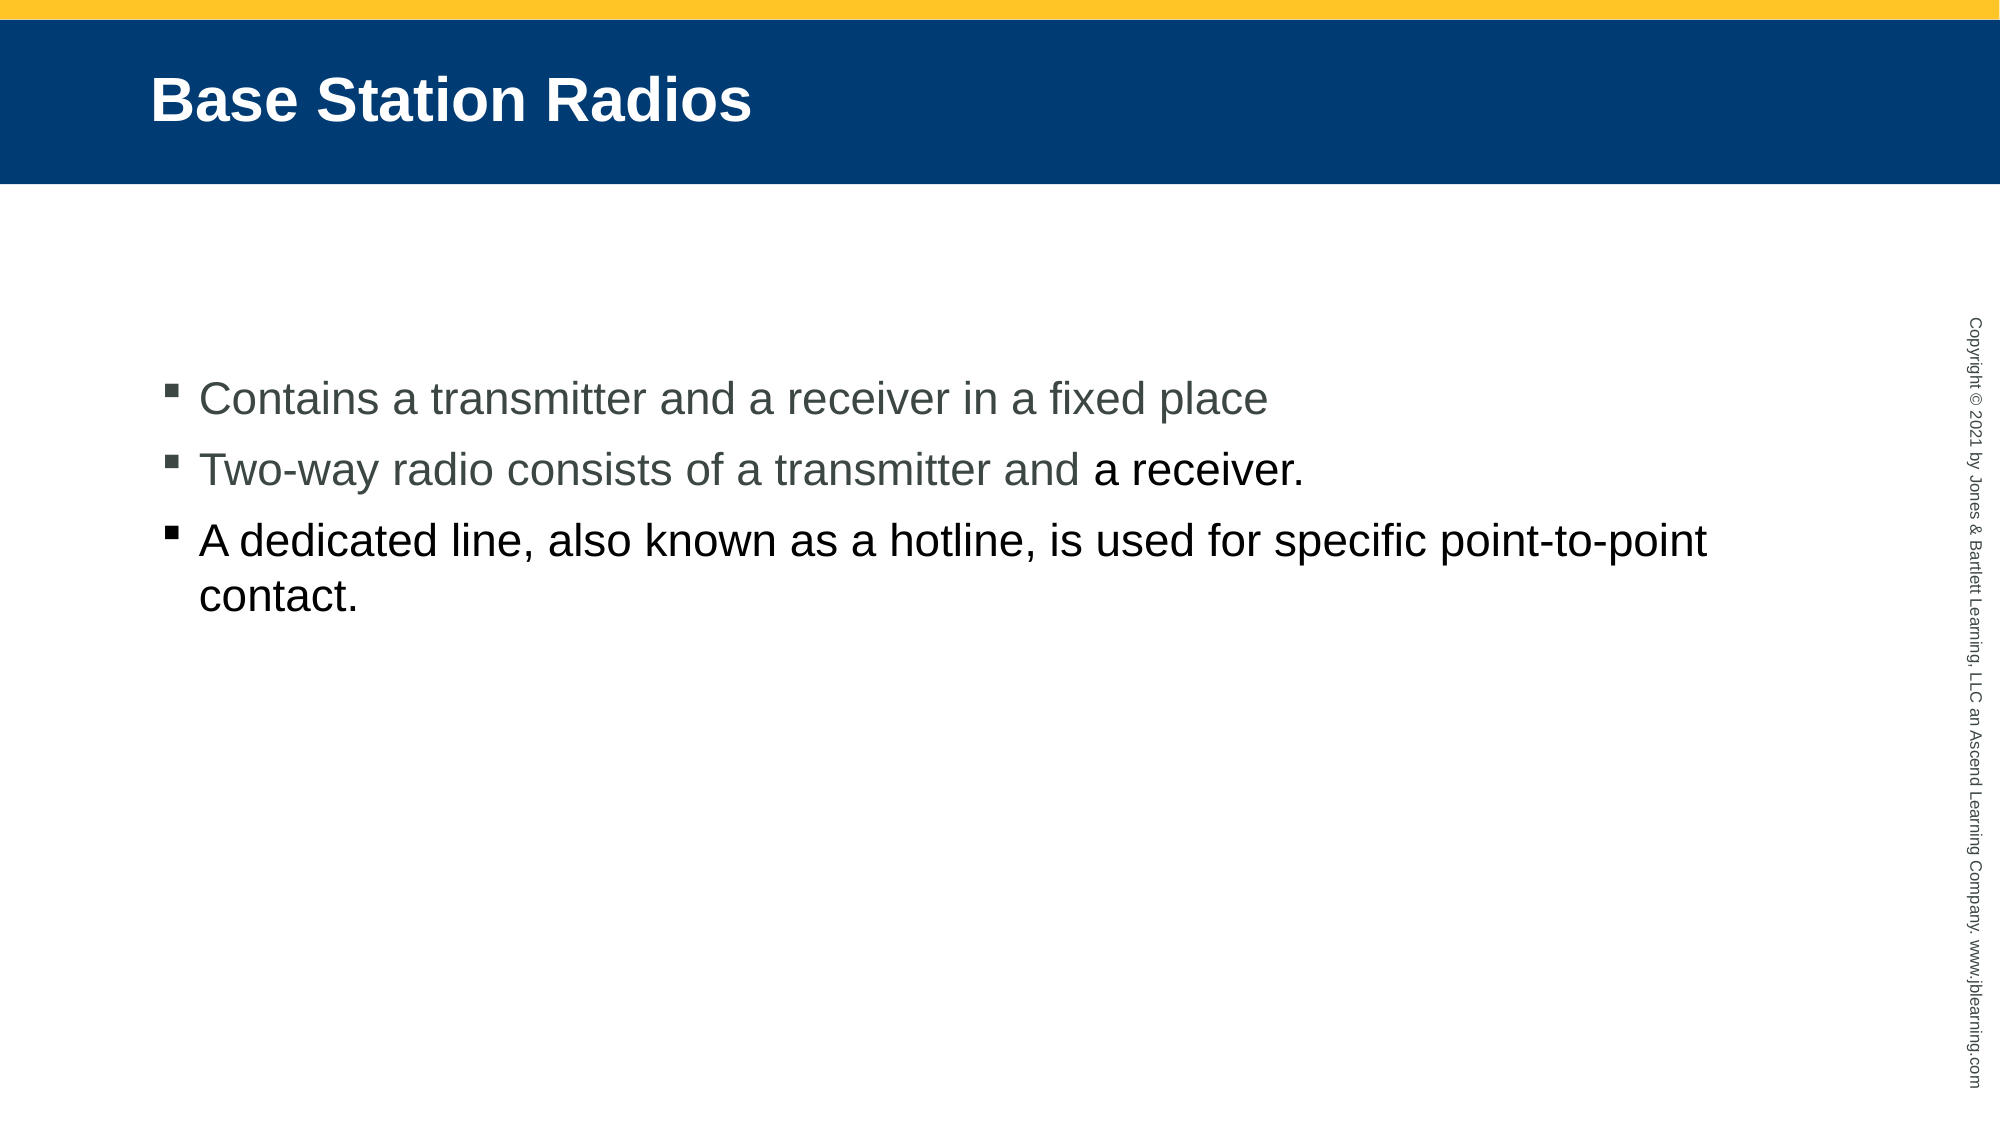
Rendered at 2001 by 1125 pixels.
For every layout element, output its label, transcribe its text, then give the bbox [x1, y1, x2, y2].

list Contains a transmitter and a receiver in a fixed place Two-way radio consists of a transmitter and a receiver. A dedicated line, also known as a hotline, is used for specific point-to-point contact. [146, 361, 1859, 1016]
title Base Station Radios [0, 19, 2000, 185]
